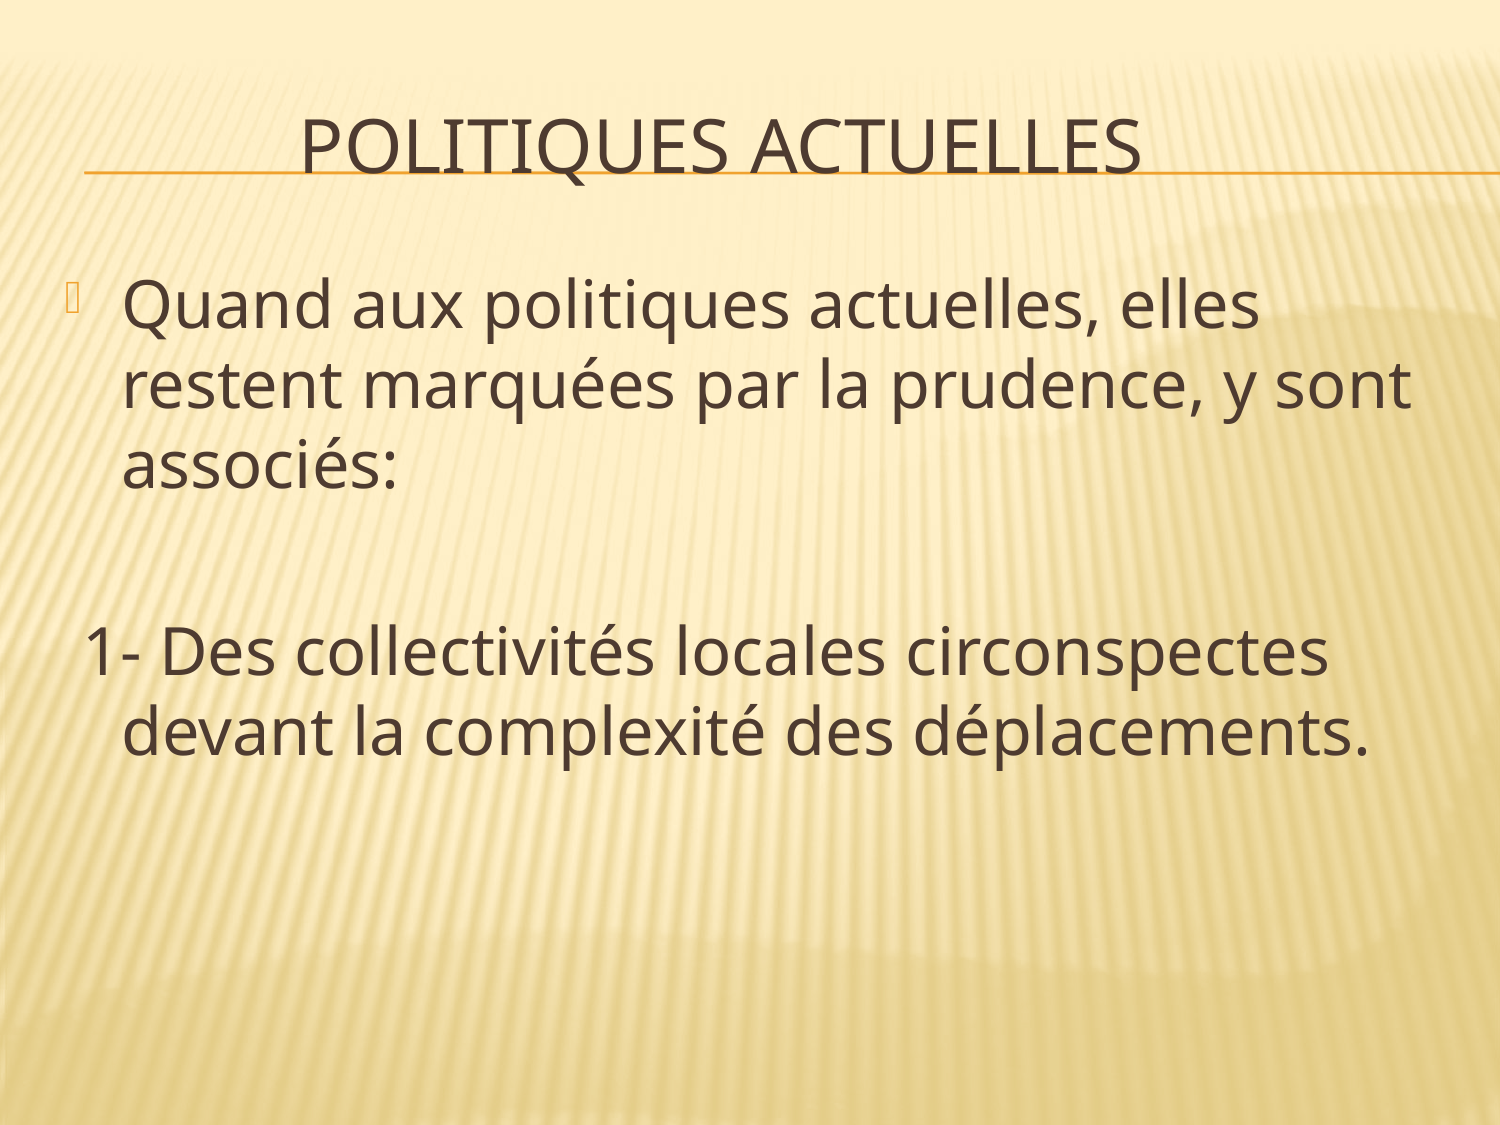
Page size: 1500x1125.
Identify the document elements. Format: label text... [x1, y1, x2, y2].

list Quand aux politiques actuelles, elles restent marquées par la prudence, y sont associés: 1- Des collectivités locales circonspectes devant la complexité des déplacements. [50, 254, 1475, 998]
title politiques actuelles [50, 75, 1475, 213]
